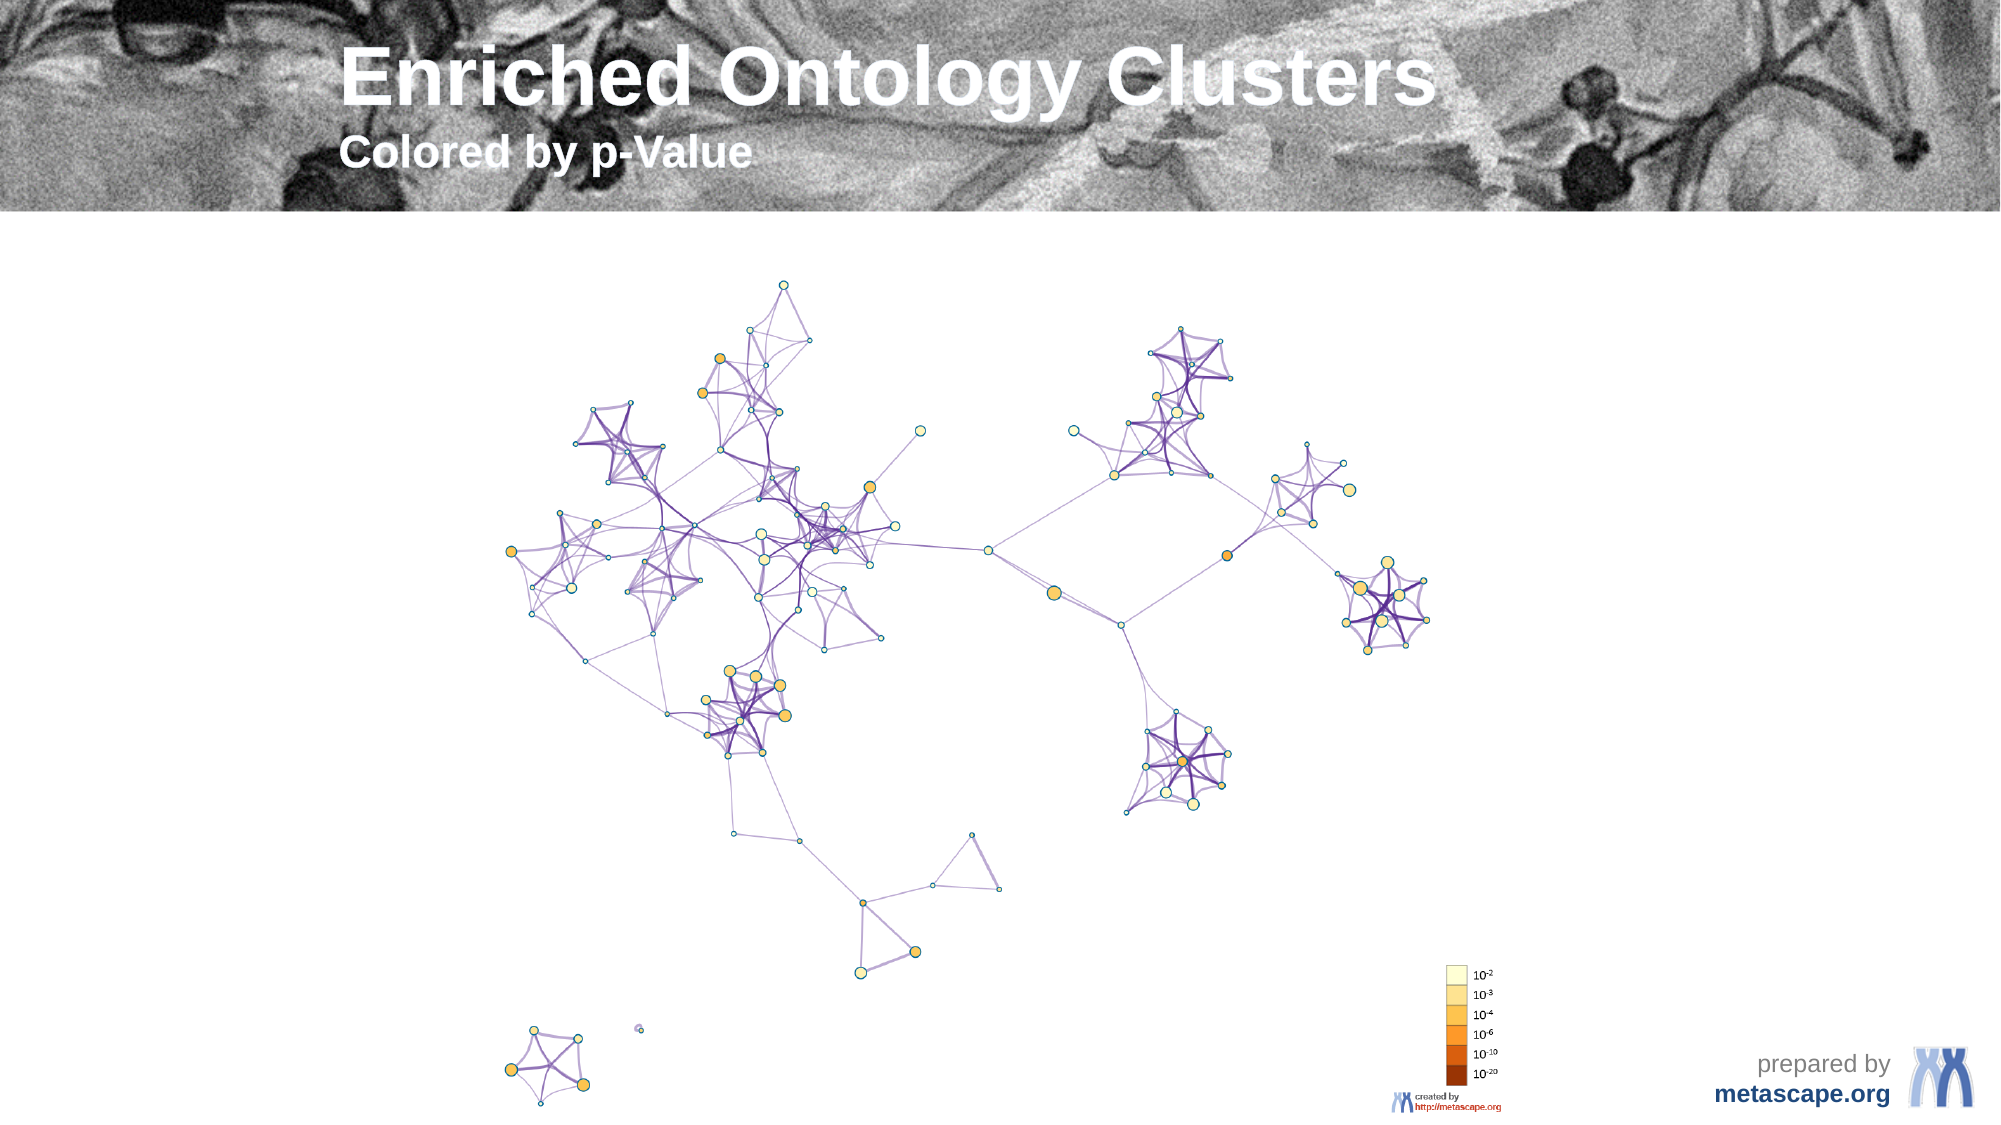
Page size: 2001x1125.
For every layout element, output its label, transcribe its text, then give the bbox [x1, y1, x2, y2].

title Enriched Ontology Clusters Colored by p-Value [323, 11, 1526, 187]
picture [0, 0, 2001, 1125]
